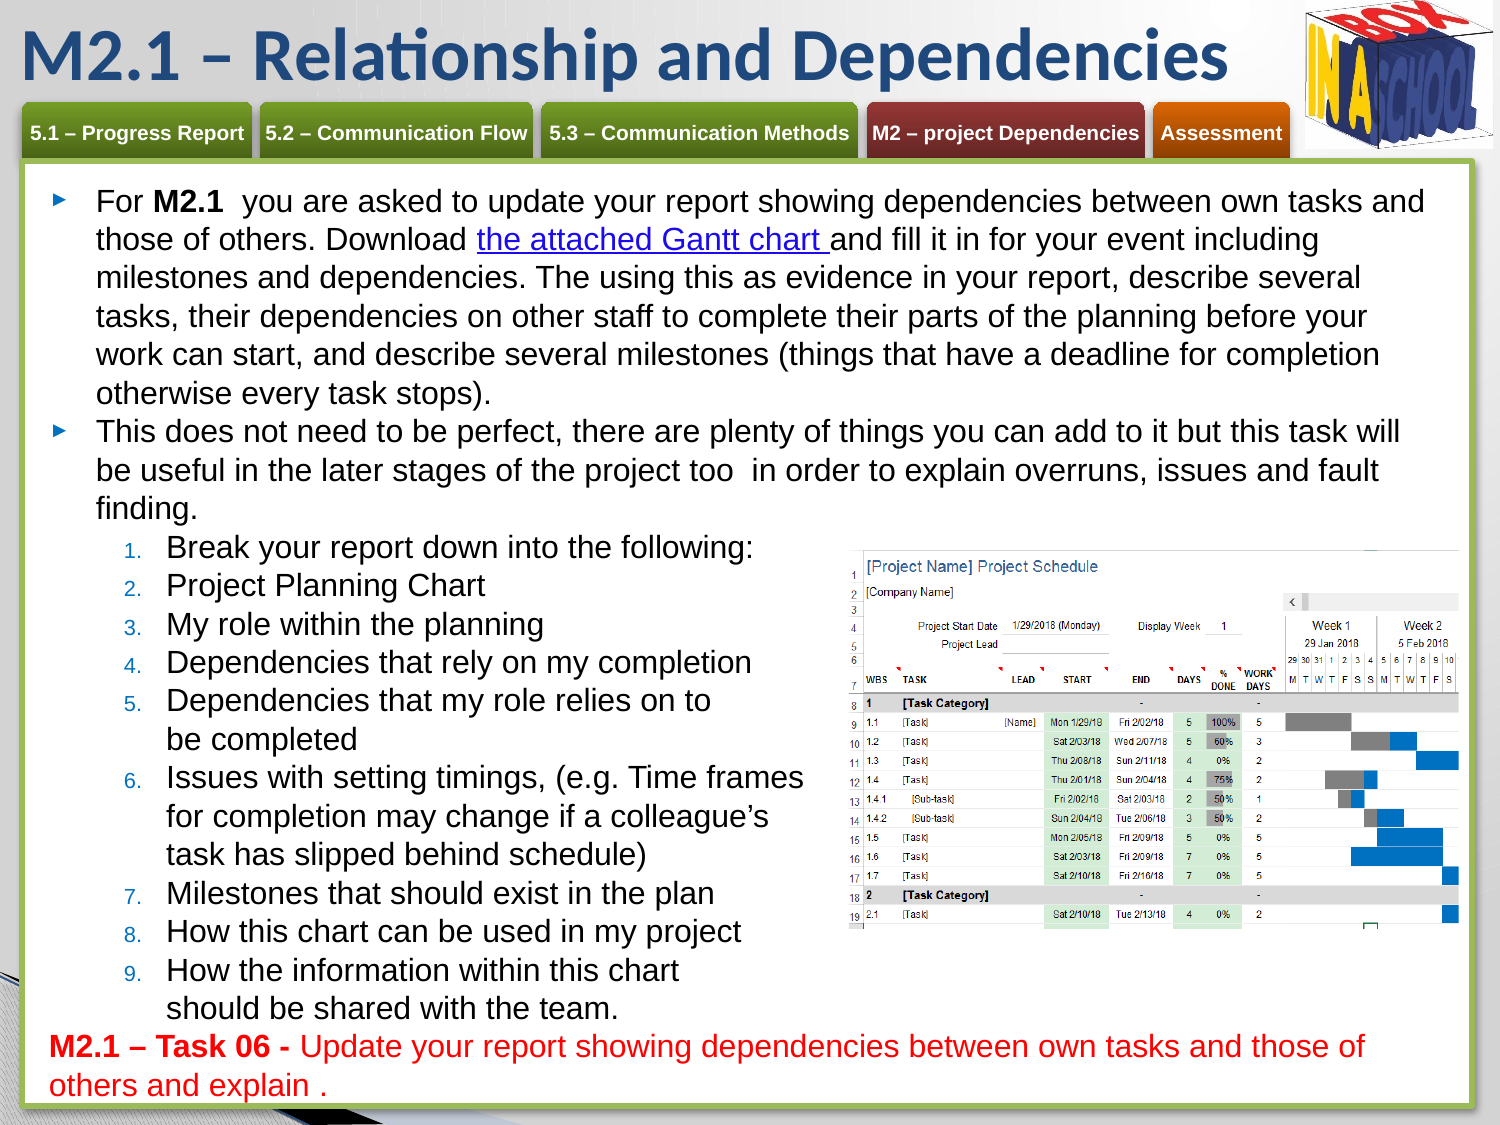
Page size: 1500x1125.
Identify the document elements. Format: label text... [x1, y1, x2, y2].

picture [1305, 0, 1494, 149]
picture [281, 1114, 303, 1125]
picture [848, 550, 1459, 929]
text_box For M2.1 you are asked to update your report showing dependencies between own tasks and those of others. Download the attached Gantt chart and fill it in for your event including milestones and dependencies. The using this as evidence in your report, describe several tasks, their dependencies on other staff to complete their parts of the planning before your work can start, and describe several milestones (things that have a deadline for completion otherwise every task stops). This does not need to be perfect, there are plenty of things you can add to it but this task will be useful in the later stages of the project too in order to explain overruns, issues and fault finding. Break your report down into the following: Project Planning Chart My role within the planning Dependencies that rely on my completion Dependencies that my role relies on to be completed Issues with setting timings, (e.g. Time frames for completion may change if a colleague’s task has slipped behind schedule) Milestones that should exist in the plan How this chart can be used in my project How the information within this chart should be shared with the team. M2.1 – Task 06 - Update your report showing dependencies between own tasks and those of others and explain . [34, 172, 1454, 1111]
title M2.1 – Relationship and Dependencies [5, 0, 1270, 102]
